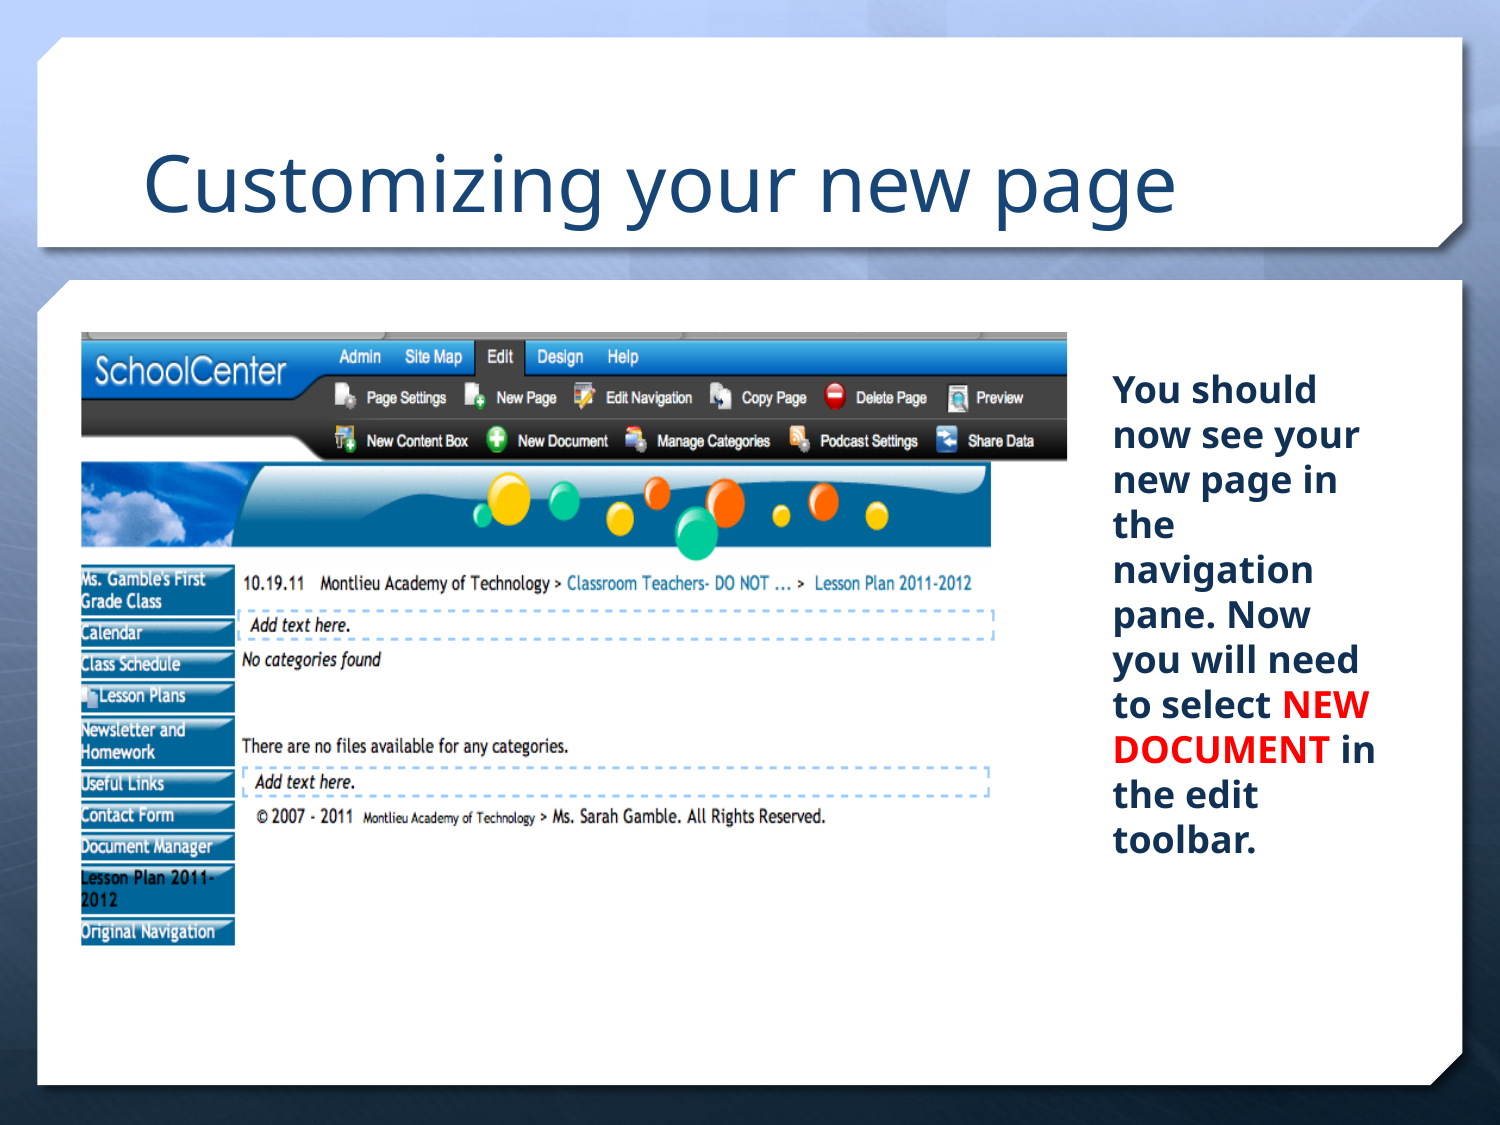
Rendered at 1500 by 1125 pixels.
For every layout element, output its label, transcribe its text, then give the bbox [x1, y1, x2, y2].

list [80, 332, 1068, 979]
text_box You should now see your new page in the navigation pane. Now you will need to select NEW DOCUMENT in the edit toolbar. [1102, 358, 1393, 868]
title Customizing your new page [127, 48, 1372, 236]
